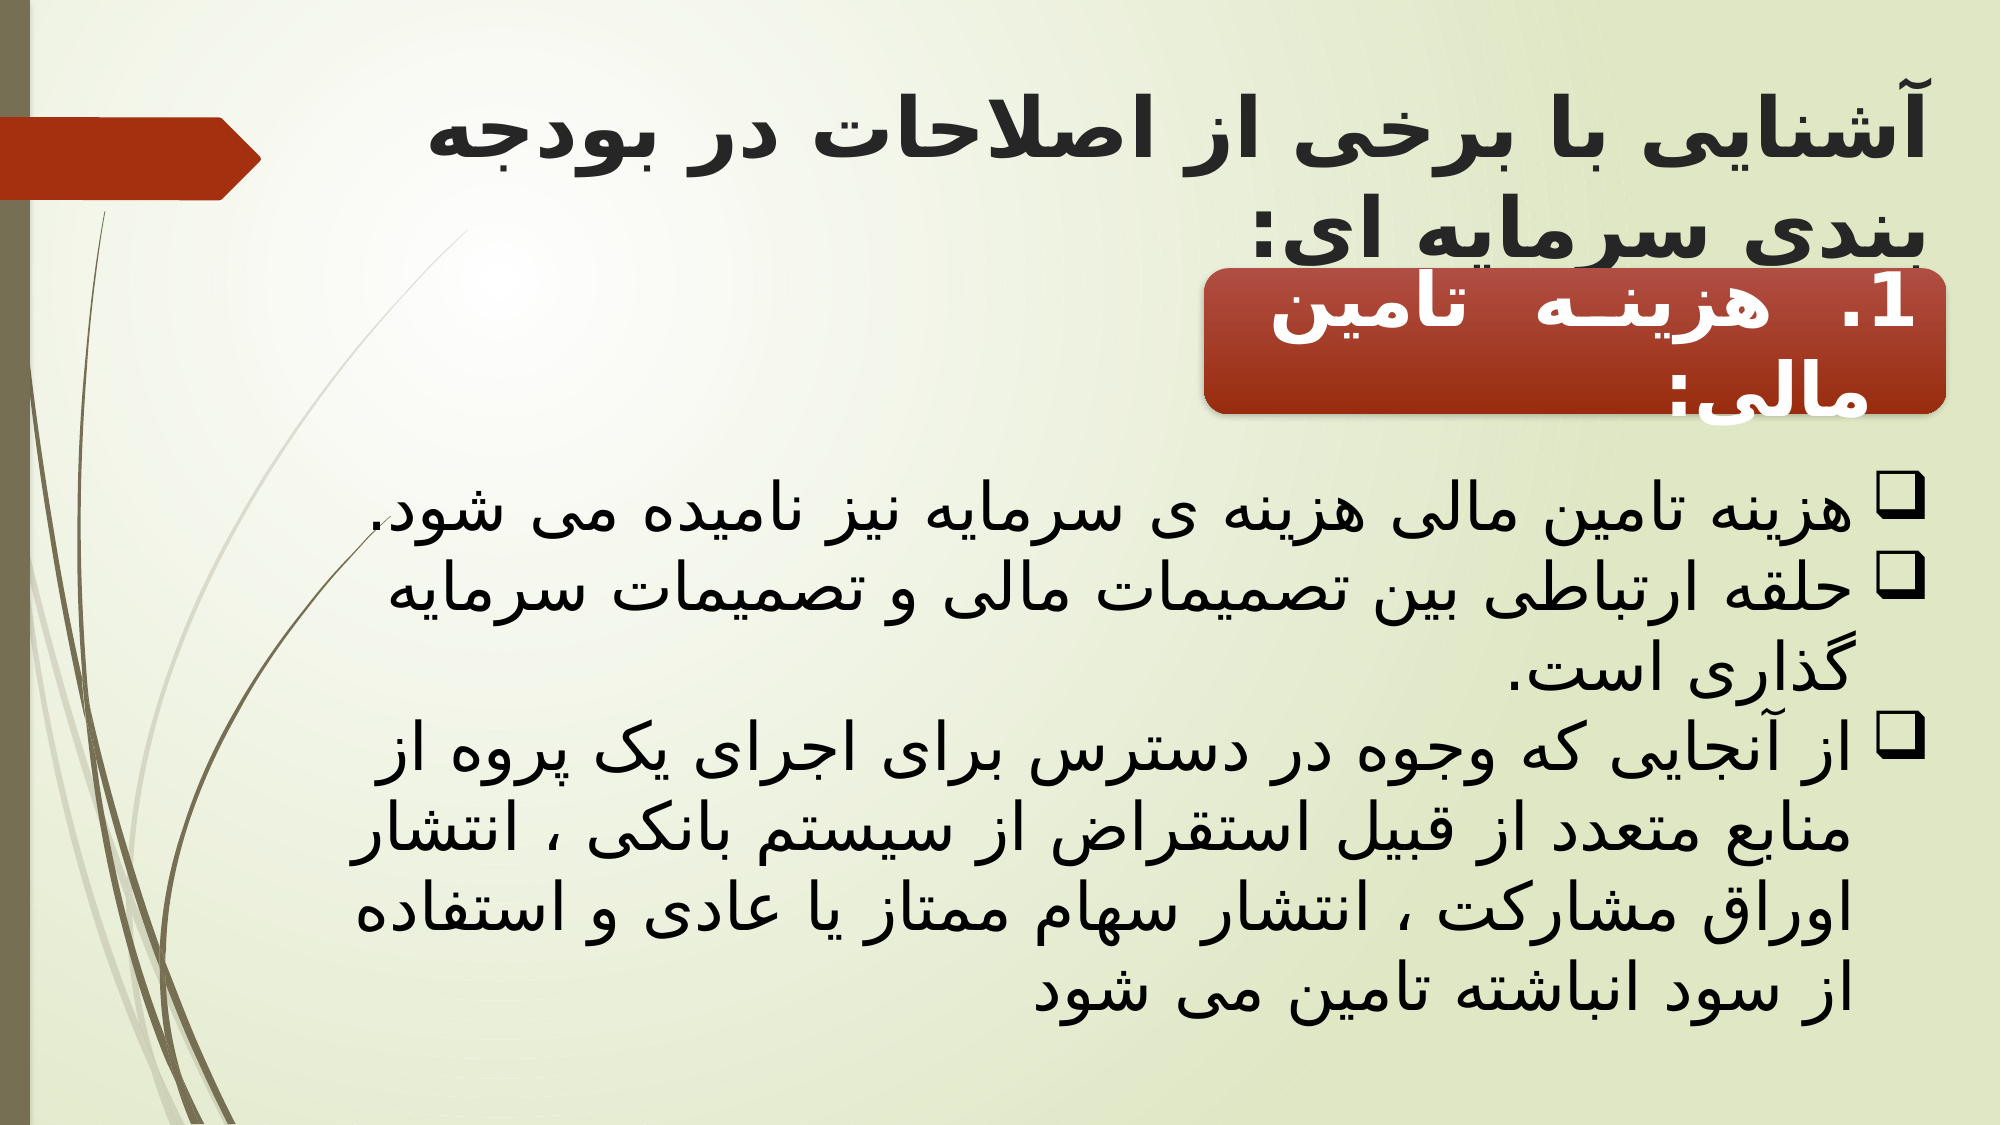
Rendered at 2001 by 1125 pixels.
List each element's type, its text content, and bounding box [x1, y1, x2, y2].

title آشنایی با برخی از اصلاحات در بودجه بندی سرمایه ای: [344, 66, 1947, 226]
text_box هزینه تامین مالی هزینه ی سرمایه نیز نامیده می شود. حلقه ارتباطی بین تصمیمات مالی و تصمیمات سرمایه گذاری است. از آنجایی که وجوه در دسترس برای اجرای یک پروه از منابع متعدد از قبیل استقراض از سیستم بانکی ، انتشار اوراق مشارکت ، انتشار سهام ممتاز یا عادی و استفاده از سود انباشته تامین می شود [329, 456, 1947, 1031]
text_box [1203, 267, 1947, 415]
